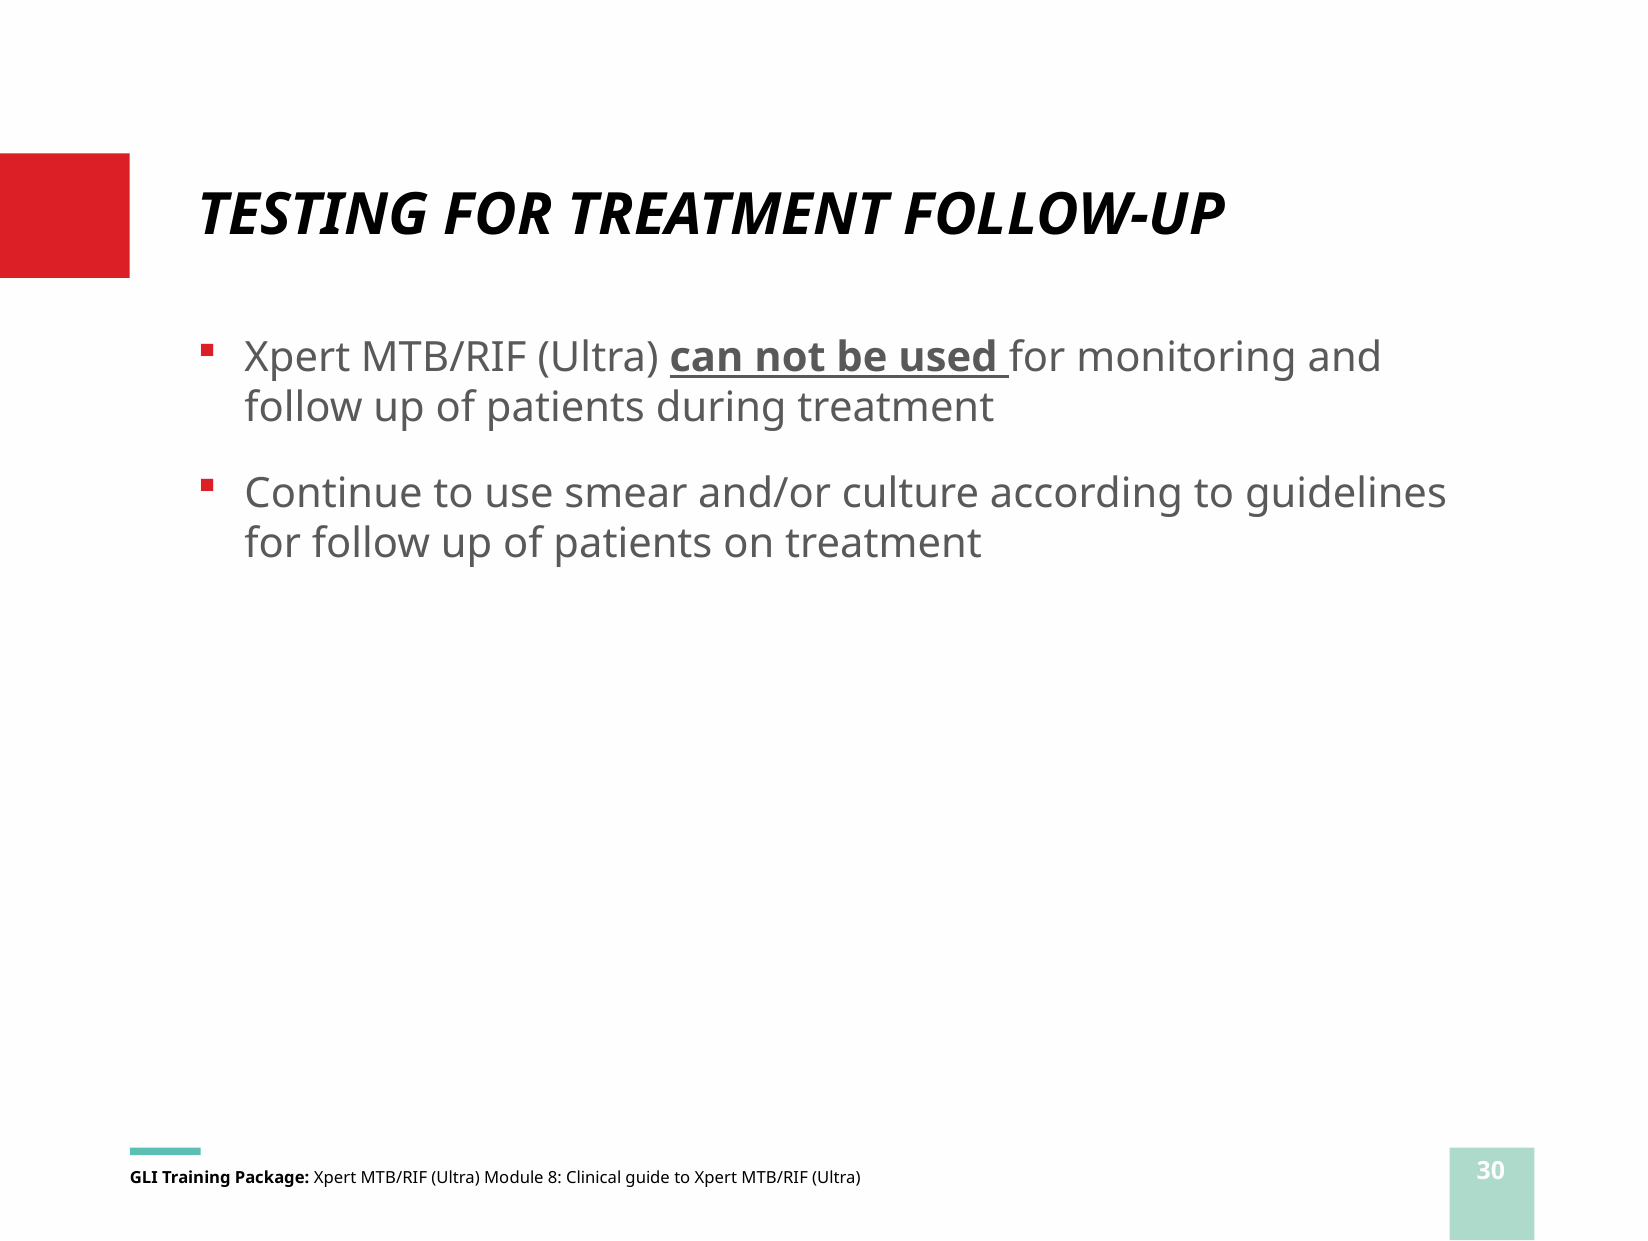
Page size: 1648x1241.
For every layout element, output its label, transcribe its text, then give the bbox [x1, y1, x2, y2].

list Xpert MTB/RIF (Ultra) can not be used for monitoring and follow up of patients during treatment Continue to use smear and/or culture according to guidelines for follow up of patients on treatment [197, 330, 1450, 1087]
title TESTING FOR TREATMENT FOLLOW-UP [197, 153, 1450, 278]
